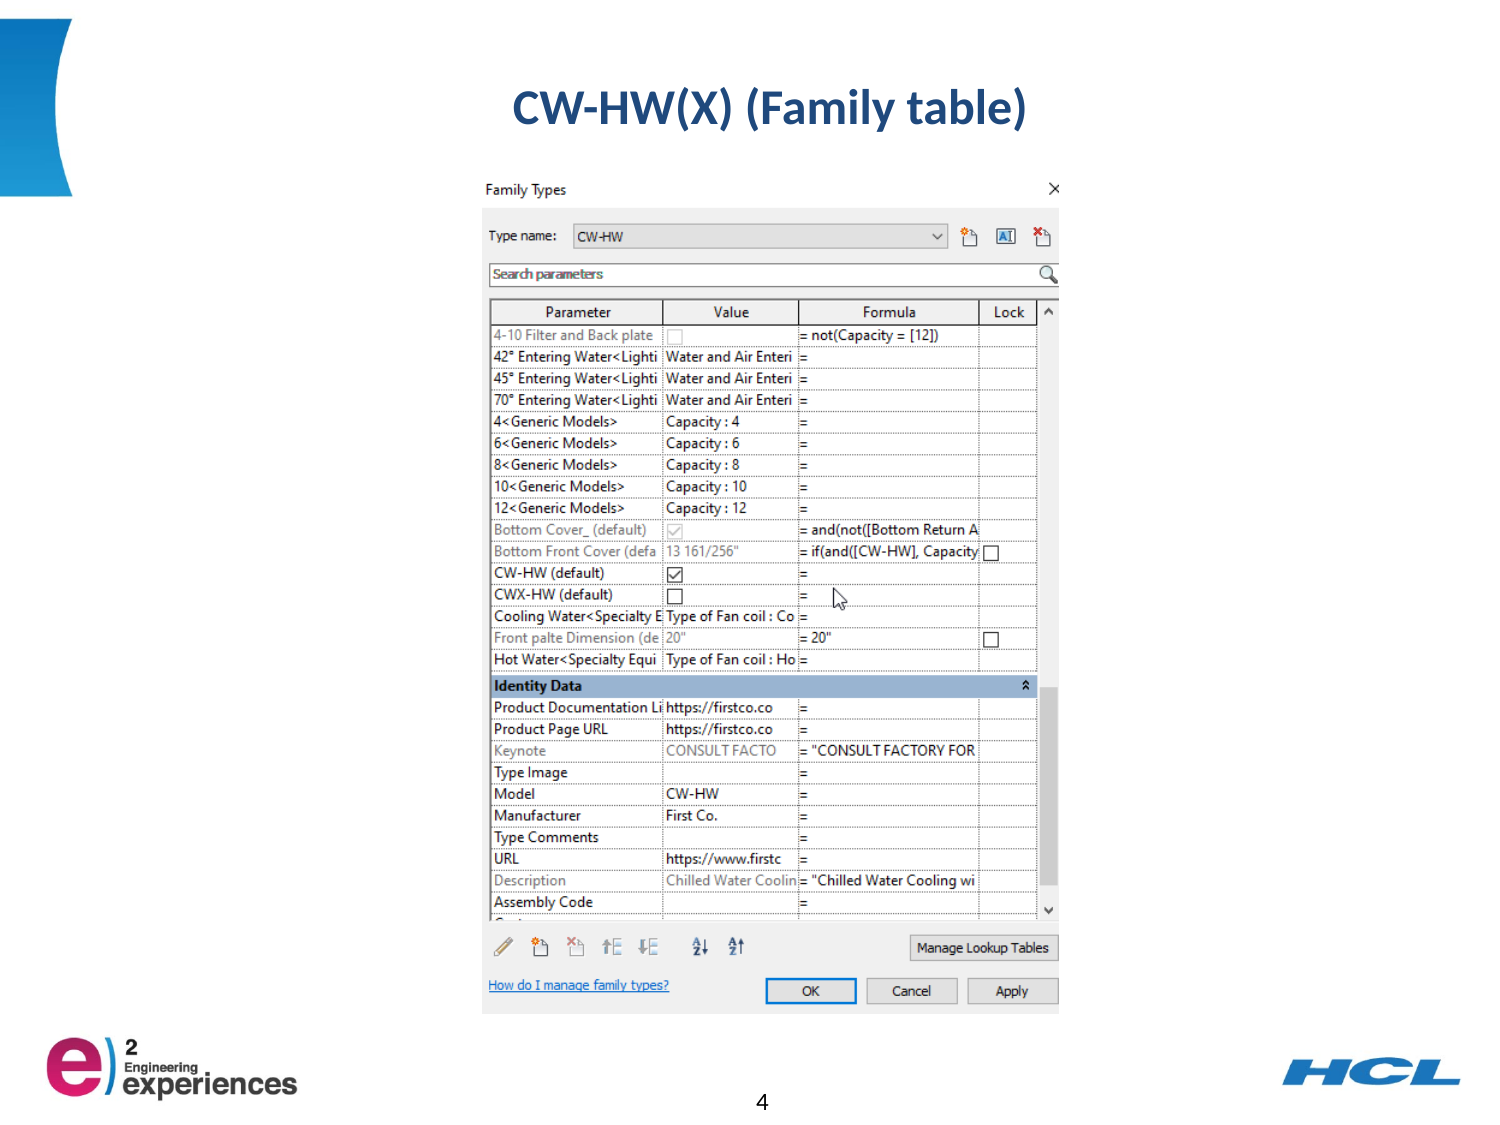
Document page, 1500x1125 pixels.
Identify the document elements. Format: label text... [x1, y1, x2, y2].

title CW-HW(X) (Family table) [56, 16, 1486, 194]
picture [0, 0, 1500, 1125]
